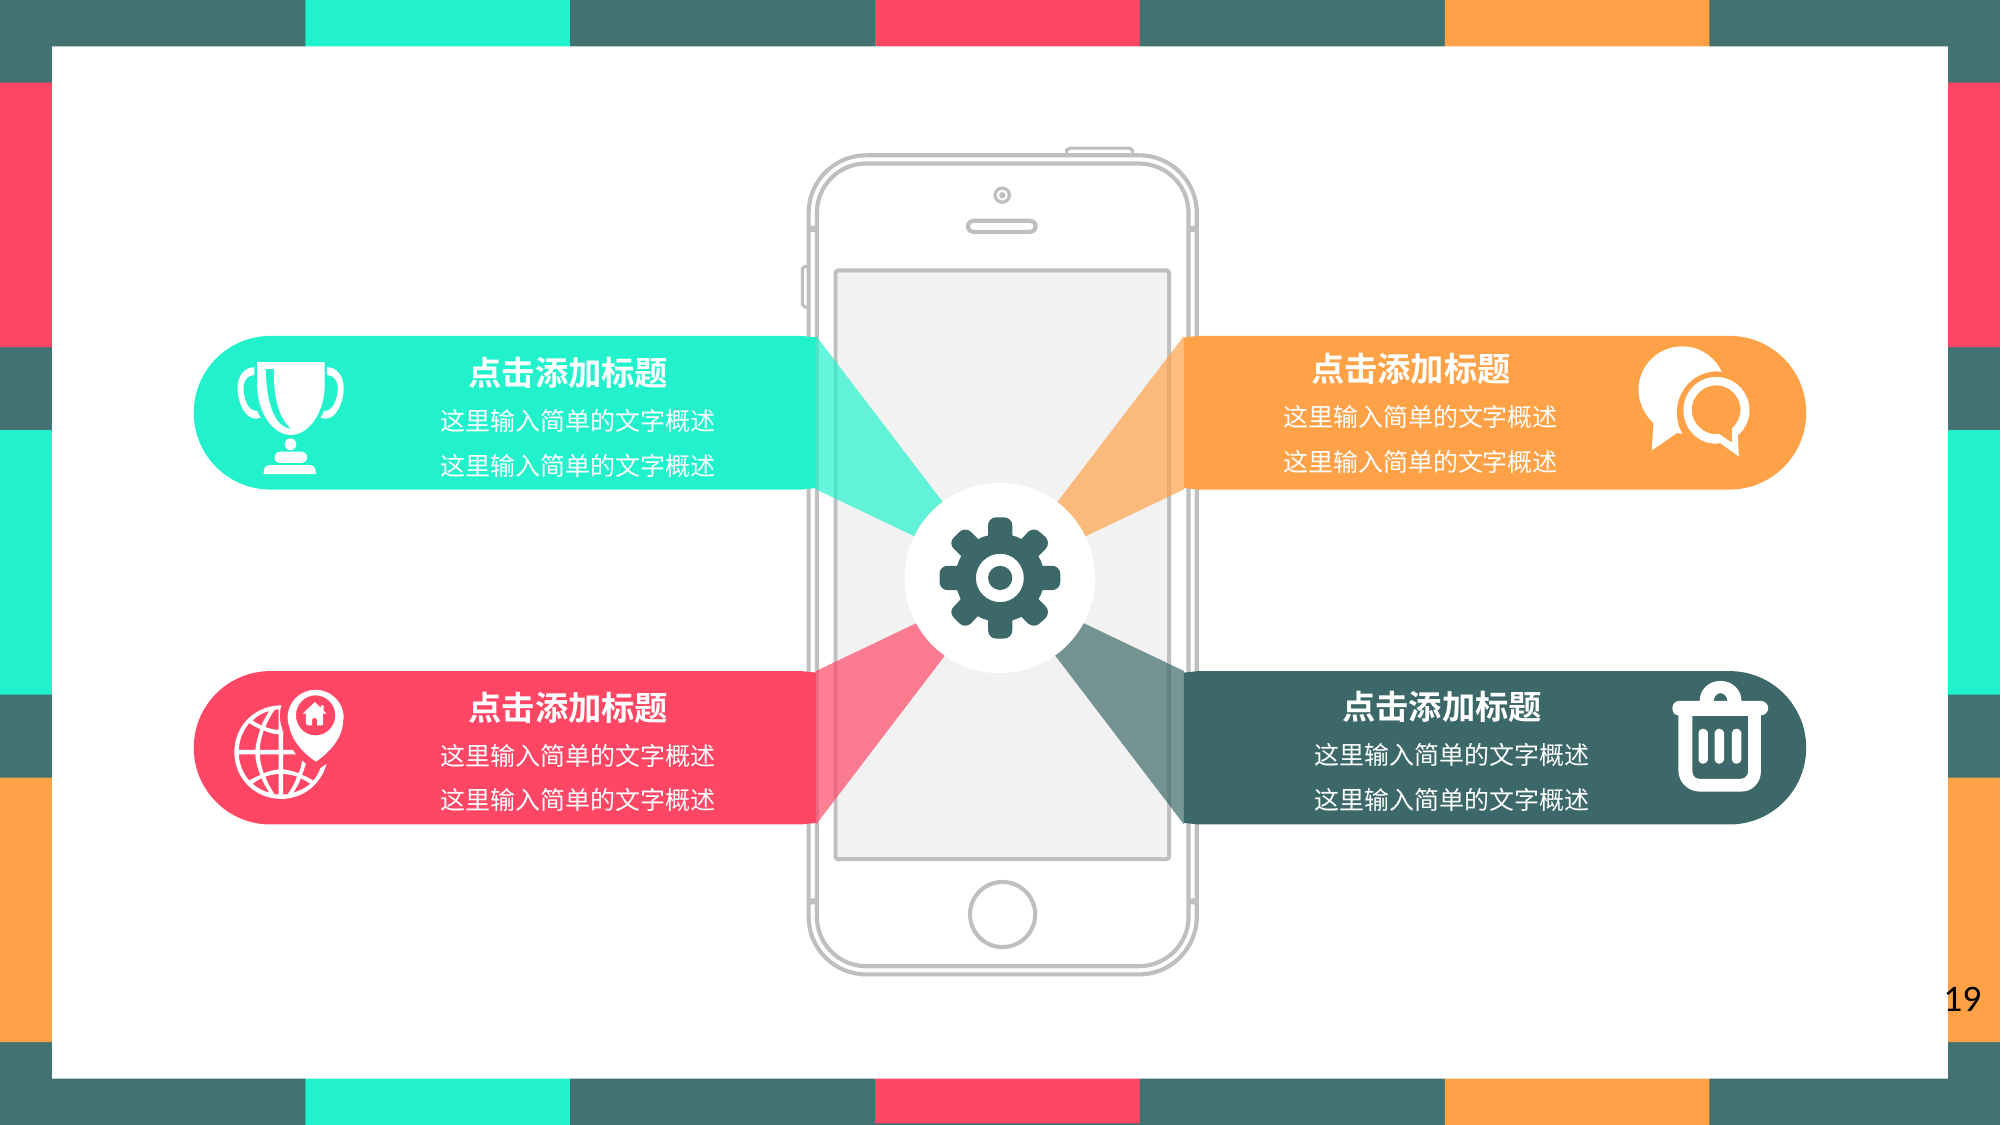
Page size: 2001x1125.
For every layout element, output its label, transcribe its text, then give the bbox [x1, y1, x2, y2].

text_box [1444, 0, 1710, 46]
text_box [1672, 680, 1769, 792]
text_box [1444, 1079, 1710, 1125]
text_box [0, 777, 52, 1043]
text_box [52, 46, 1948, 1079]
text_box [193, 671, 795, 825]
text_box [800, 146, 1200, 977]
text_box 19 [1928, 966, 2000, 1027]
text_box [274, 438, 308, 463]
text_box [1710, 1043, 2000, 1125]
text_box 这里输入简单的文字概述 这里输入简单的文字概述 [414, 383, 731, 489]
text_box [1948, 1027, 2000, 1043]
text_box 这里输入简单的文字概述 这里输入简单的文字概述 [1256, 379, 1573, 484]
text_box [904, 482, 1096, 674]
text_box [1948, 777, 2000, 966]
text_box [1948, 348, 2000, 430]
text_box [1683, 376, 1750, 457]
text_box [1948, 695, 2000, 777]
text_box [0, 430, 52, 695]
text_box [287, 689, 344, 762]
text_box [1140, 0, 1444, 46]
text_box [305, 1079, 570, 1125]
text_box 点击添加标题 [454, 679, 684, 734]
text_box [305, 0, 570, 46]
text_box [320, 367, 344, 419]
text_box [1638, 346, 1722, 451]
text_box 这里输入简单的文字概述 这里输入简单的文字概述 [414, 717, 731, 823]
text_box [193, 335, 795, 490]
text_box [0, 348, 52, 430]
text_box [875, 0, 1140, 46]
text_box [875, 1079, 1140, 1124]
text_box [1204, 335, 1807, 490]
text_box [570, 0, 875, 46]
text_box [234, 705, 327, 799]
text_box [1948, 430, 2000, 695]
text_box [0, 0, 305, 82]
text_box [1204, 671, 1807, 825]
text_box 这里输入简单的文字概述 这里输入简单的文字概述 [1287, 717, 1605, 822]
text_box 点击添加标题 [1296, 341, 1526, 396]
text_box [570, 1079, 1444, 1125]
text_box [0, 1043, 305, 1125]
text_box [263, 465, 316, 475]
text_box [1710, 0, 2000, 82]
text_box 点击添加标题 [1327, 679, 1557, 734]
text_box [1948, 82, 2000, 348]
text_box [257, 362, 325, 435]
text_box [0, 695, 52, 777]
text_box [237, 367, 261, 419]
text_box 点击添加标题 [454, 345, 684, 400]
text_box [0, 82, 52, 348]
